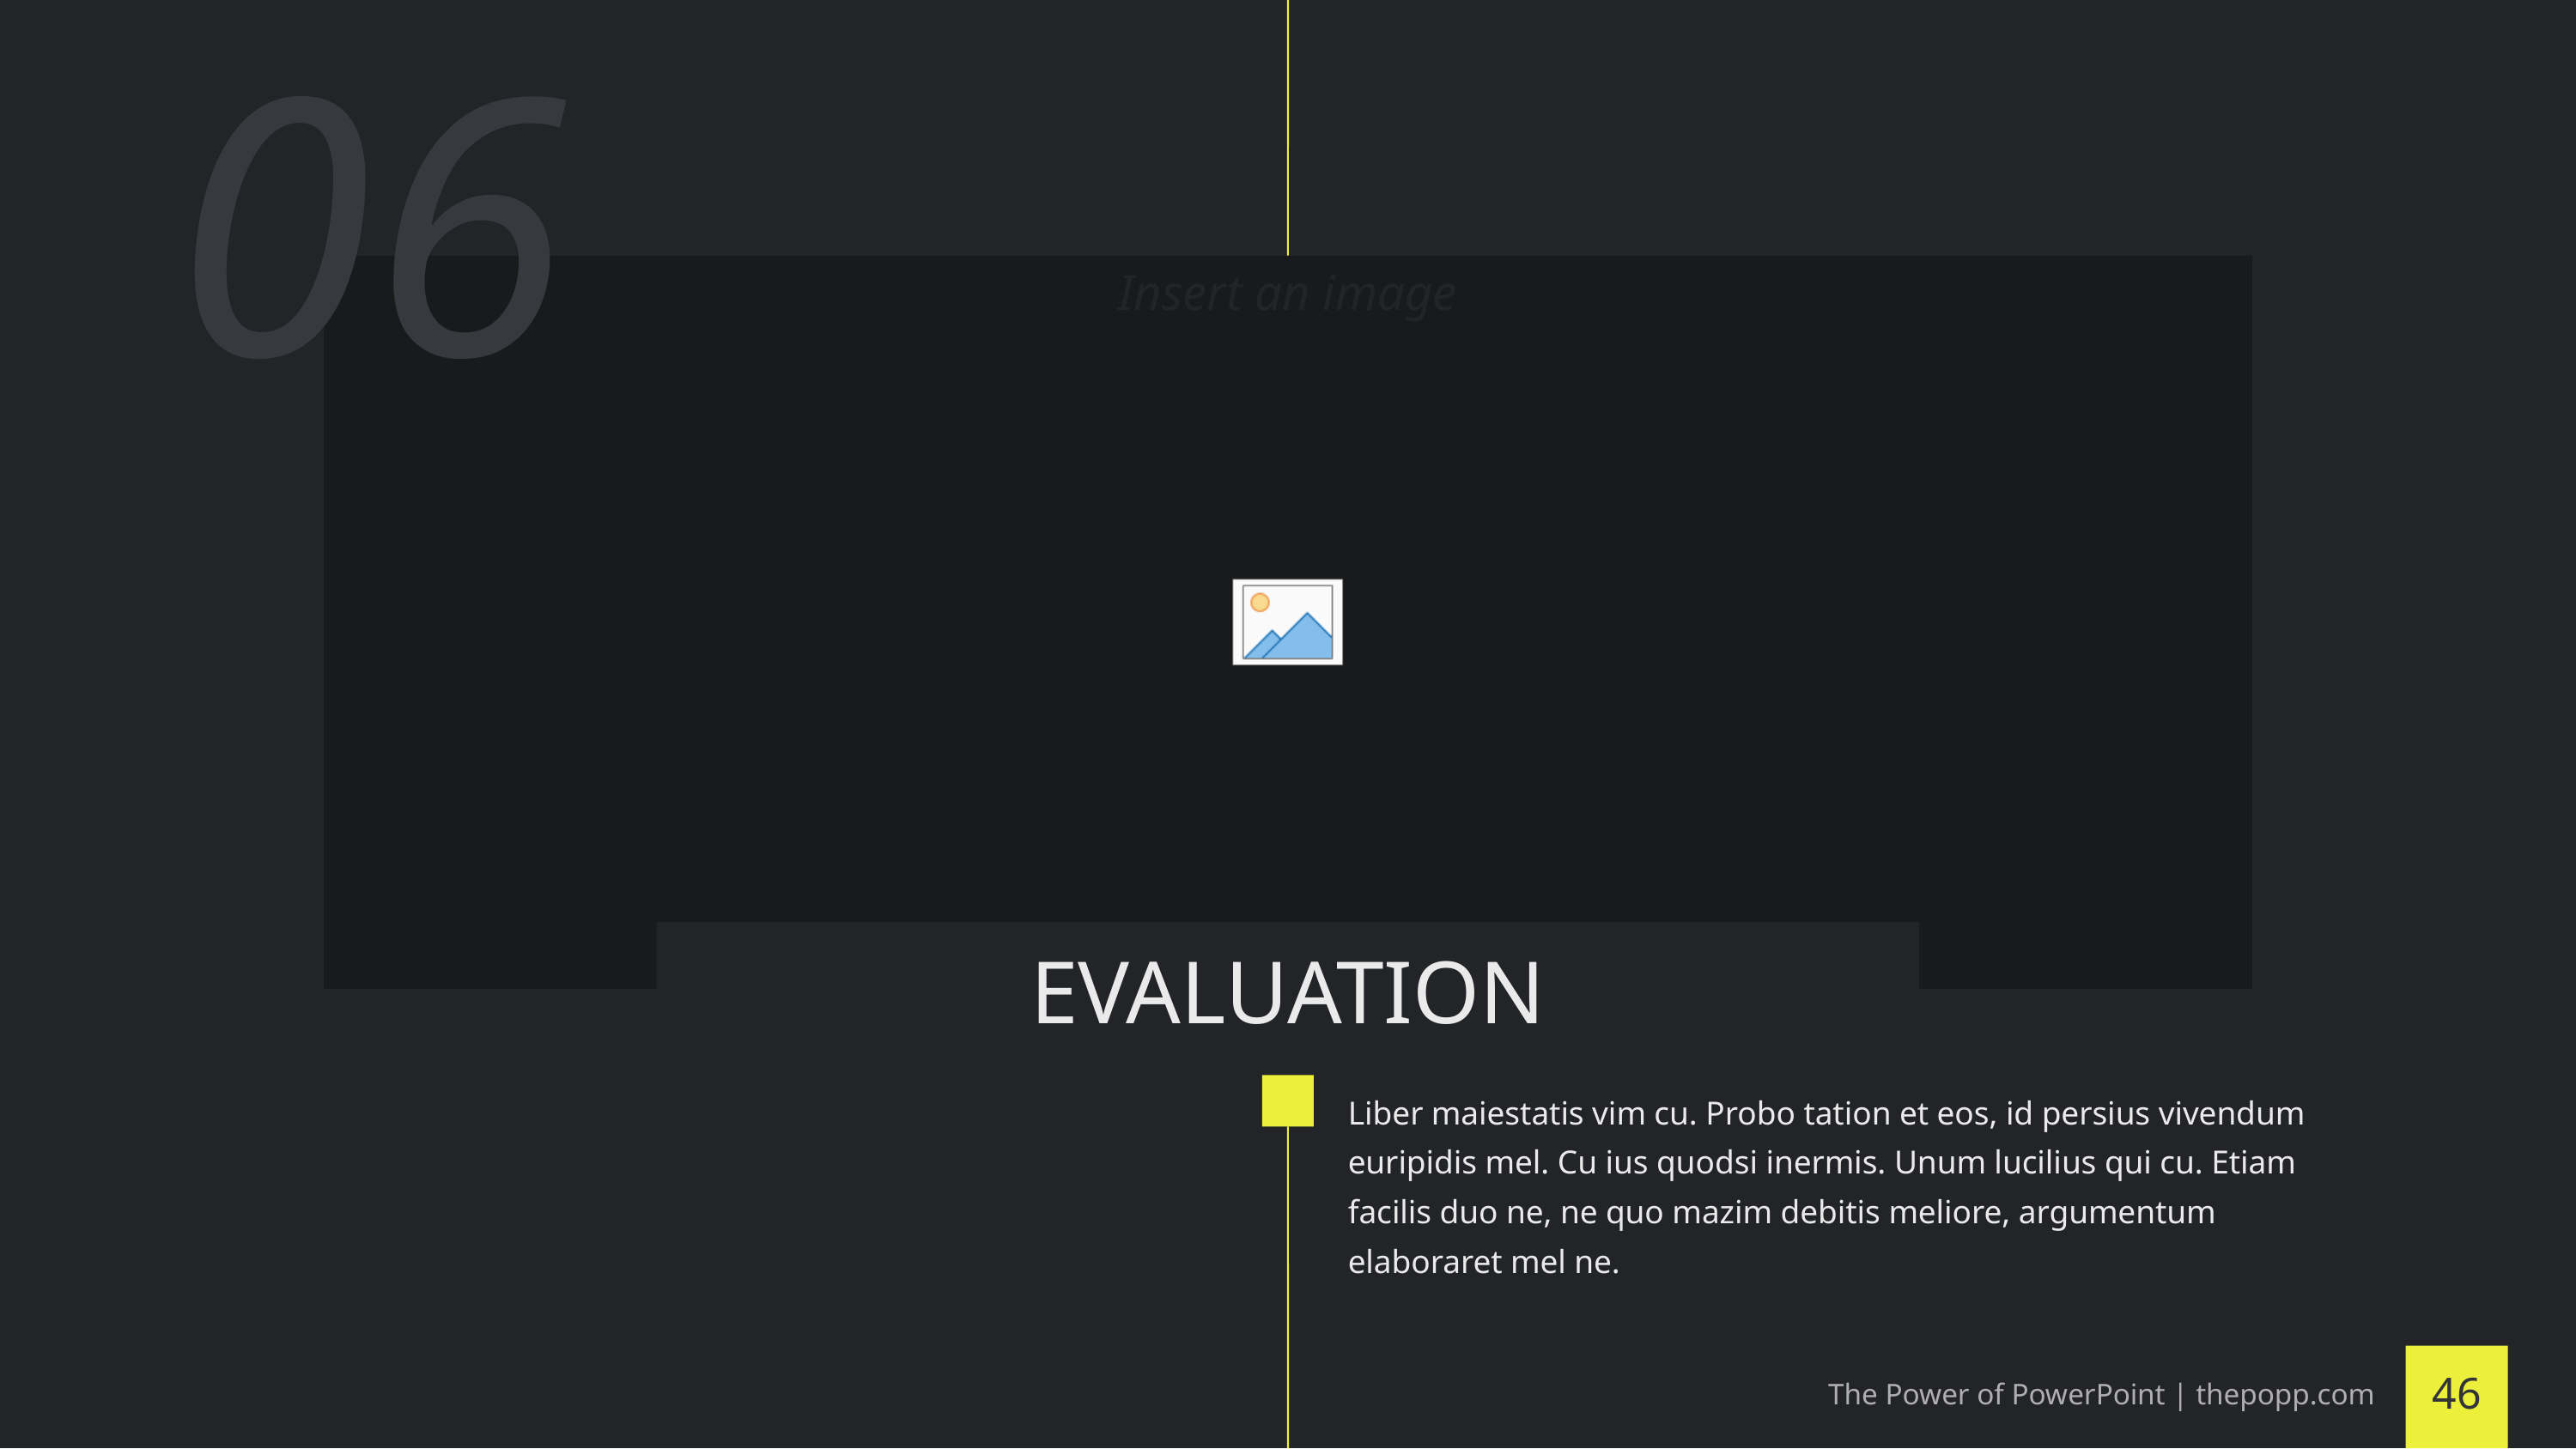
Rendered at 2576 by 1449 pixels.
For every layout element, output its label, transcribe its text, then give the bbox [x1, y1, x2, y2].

list Liber maiestatis vim cu. Probo tation et eos, id persius vivendum euripidis mel. Cu ius quodsi inermis. Unum lucilius qui cu. Etiam facilis duo ne, ne quo mazim debitis meliore, argumentum elaboraret mel ne. [1334, 1075, 2389, 1287]
picture [324, 255, 2252, 990]
slide_number 46 [2404, 1356, 2509, 1434]
list EVALUATION [656, 990, 1920, 1057]
footer The Power of PowerPoint | thepopp.com [1519, 1356, 2389, 1434]
list 06 [161, 26, 592, 399]
